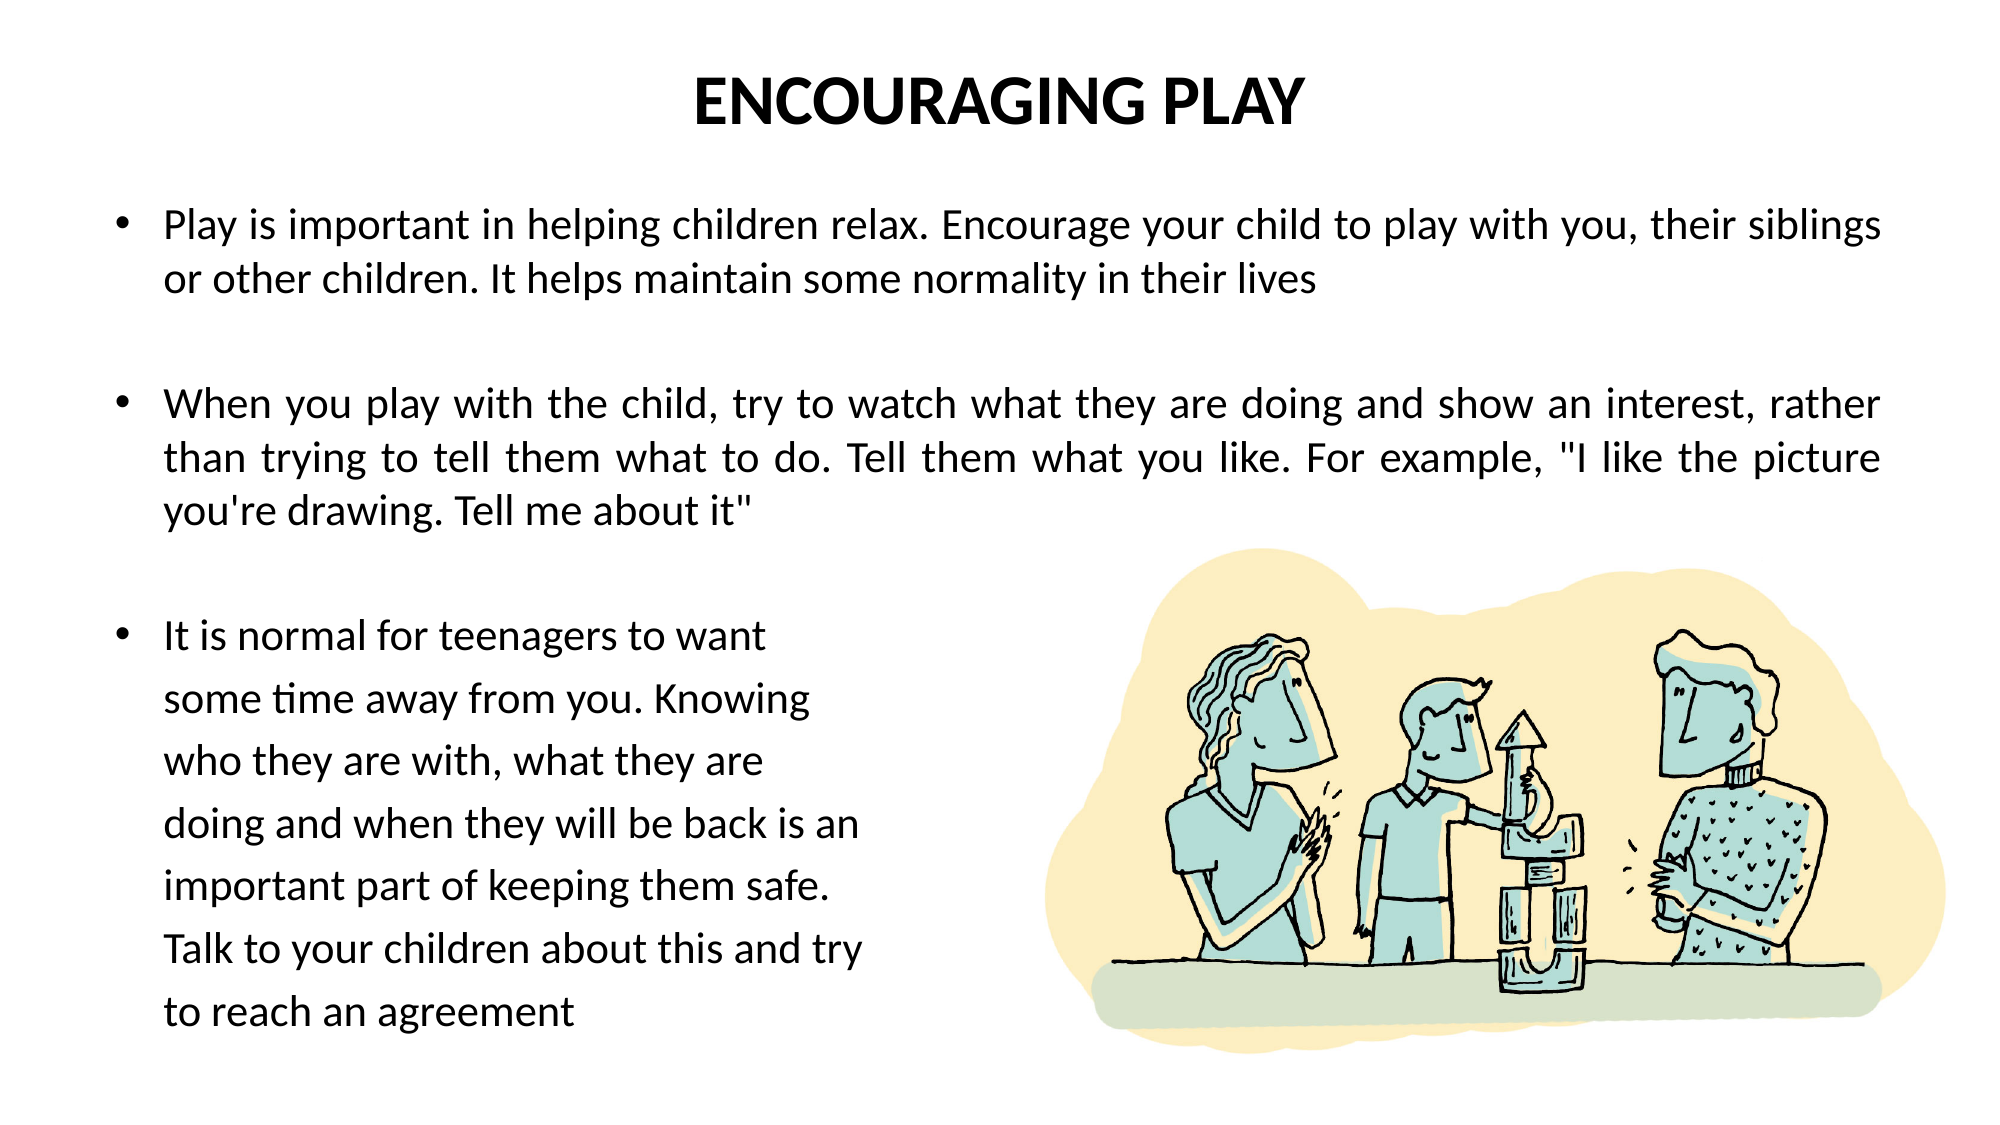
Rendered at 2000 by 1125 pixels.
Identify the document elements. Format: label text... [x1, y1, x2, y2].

list Play is important in helping children relax. Encourage your child to play with you, their siblings or other children. It helps maintain some normality in their lives When you play with the child, try to watch what they are doing and show an interest, rather than trying to tell them what to do. Tell them what you like. For example, "I like the picture you're drawing. Tell me about it" It is normal for teenagers to want some time away from you. Knowing who they are with, what they are doing and when they will be back is an important part of keeping them safe. Talk to your children about this and try to reach an agreement [99, 187, 1900, 1050]
picture [986, 471, 2000, 1121]
title ENCOURAGING PLAY [99, 45, 1900, 187]
